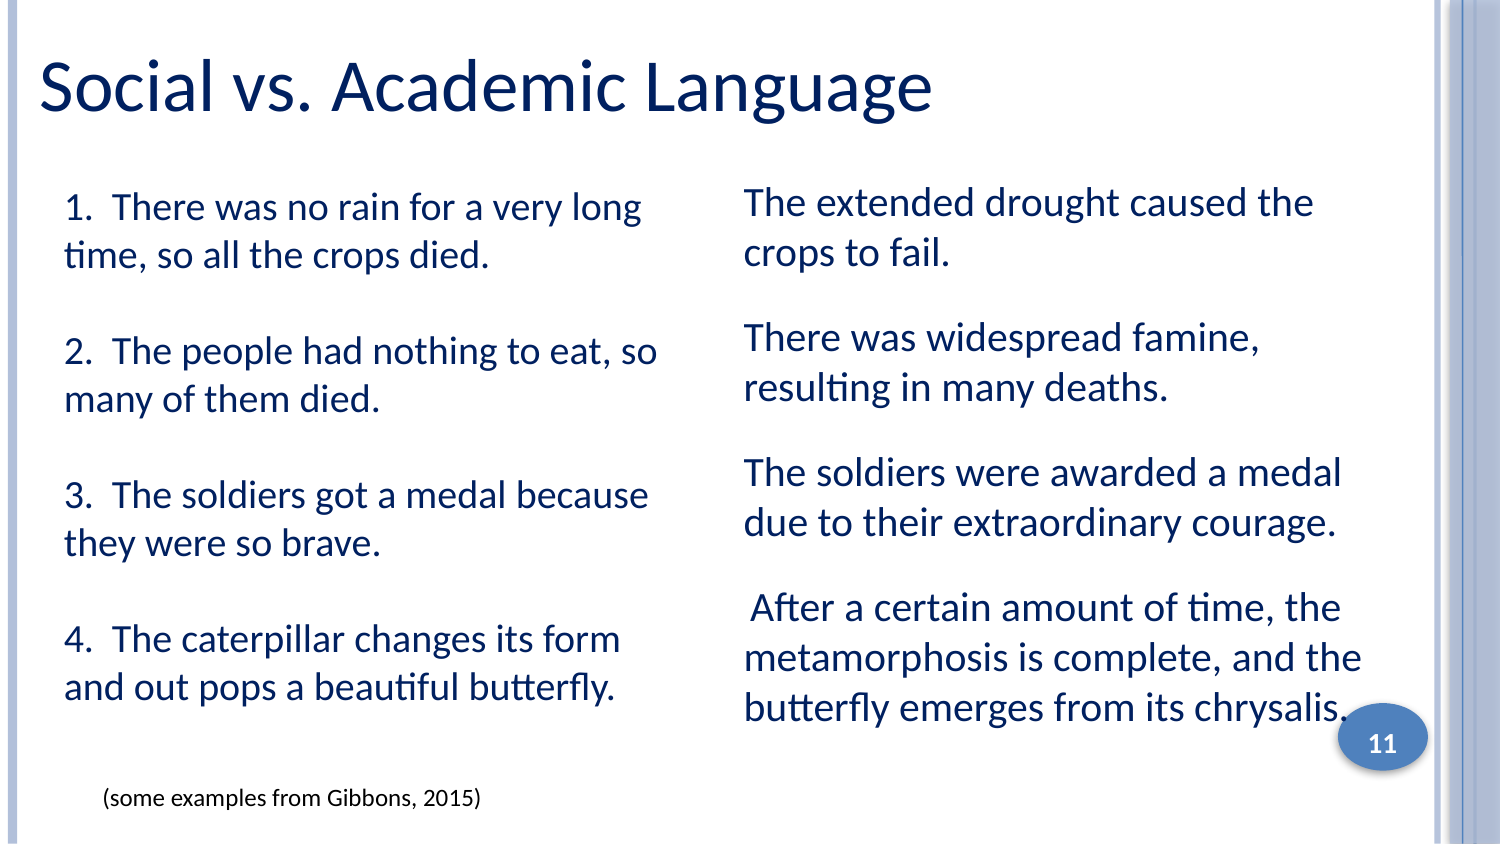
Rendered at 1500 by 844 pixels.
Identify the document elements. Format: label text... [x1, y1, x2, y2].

list 1. There was no rain for a very long time, so all the crops died. 2. The people had nothing to eat, so many of them died. 3. The soldiers got a medal because they were so brave. 4. The caterpillar changes its form and out pops a beautiful butterfly. [48, 165, 705, 726]
list The extended drought caused the crops to fail. There was widespread famine, resulting in many deaths. The soldiers were awarded a medal due to their extraordinary courage. After a certain amount of time, the metamorphosis is complete, and the butterfly emerges from its chrysalis. [728, 159, 1423, 720]
text_box [762, 359, 793, 446]
text_box (some examples from Gibbons, 2015) [87, 773, 613, 819]
slide_number 11 [1337, 709, 1428, 774]
text_box Social vs. Academic Language [24, 31, 1423, 135]
